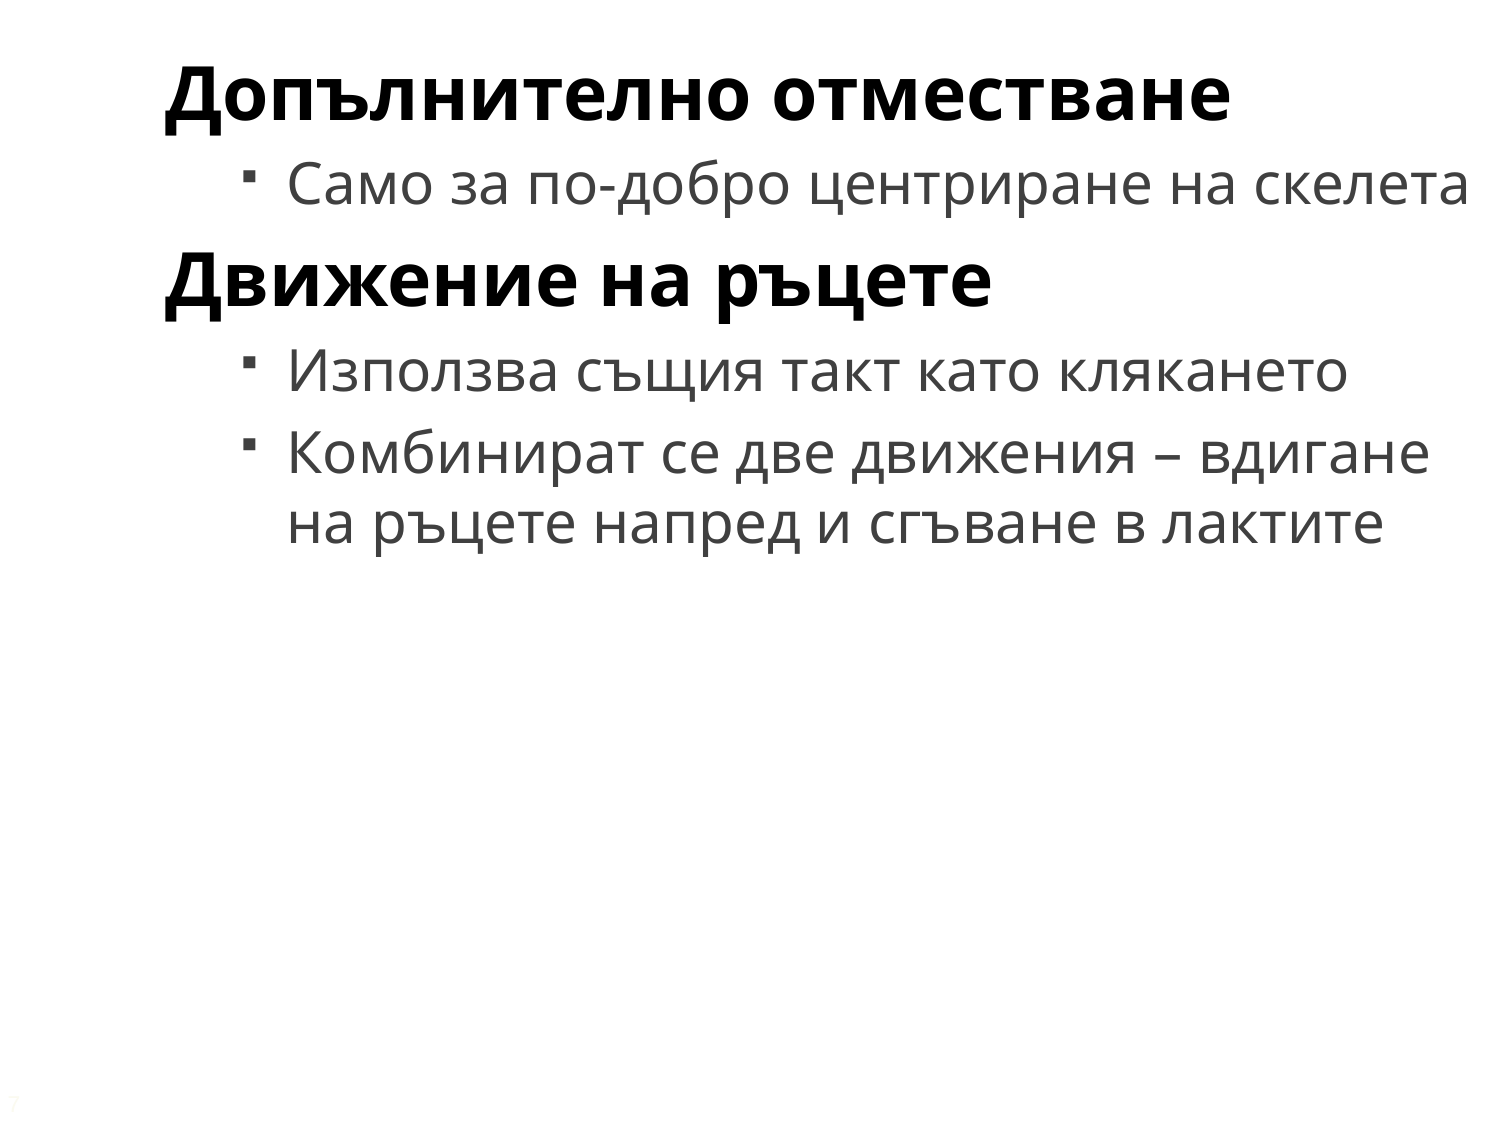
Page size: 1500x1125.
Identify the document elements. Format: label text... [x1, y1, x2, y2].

list Допълнително отместване Само за по-добро центриране на скелета Движение на ръцете Използва същия такт като клякането Комбинират се две движения – вдигане на ръцете напред и сгъване в лактите [150, 37, 1488, 1113]
